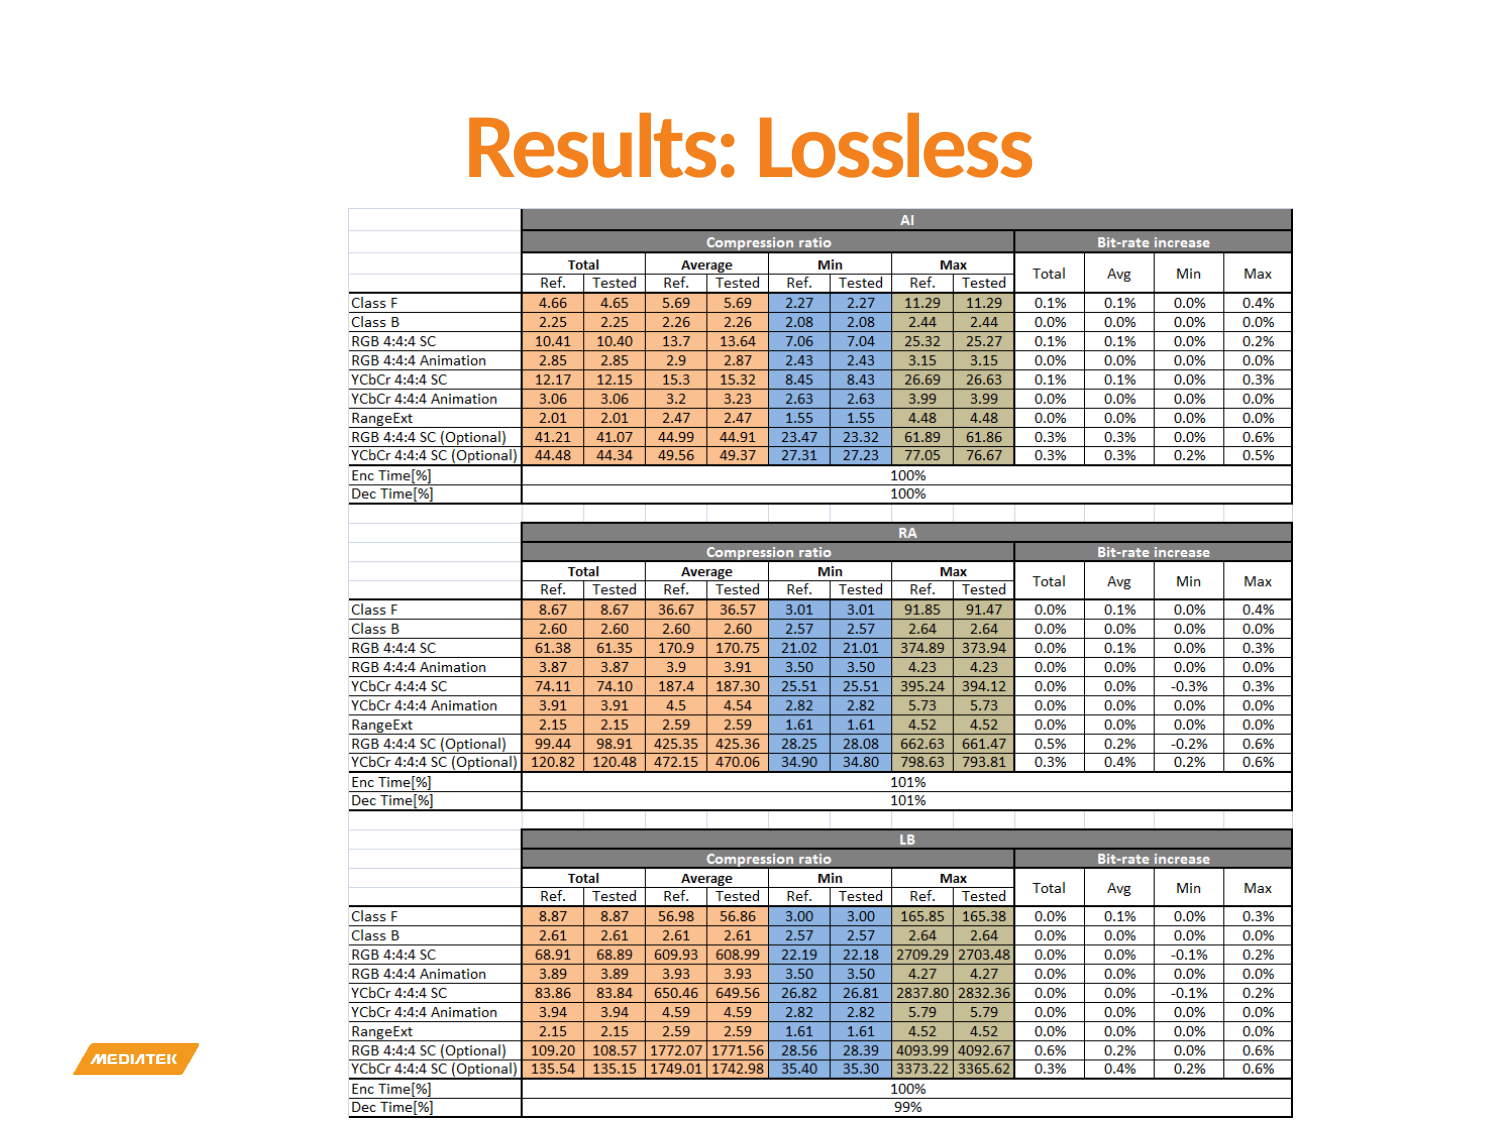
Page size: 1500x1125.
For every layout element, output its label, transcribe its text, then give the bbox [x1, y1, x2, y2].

picture [348, 207, 1293, 1118]
title Results: Lossless [75, 99, 1425, 287]
picture [73, 1043, 199, 1075]
